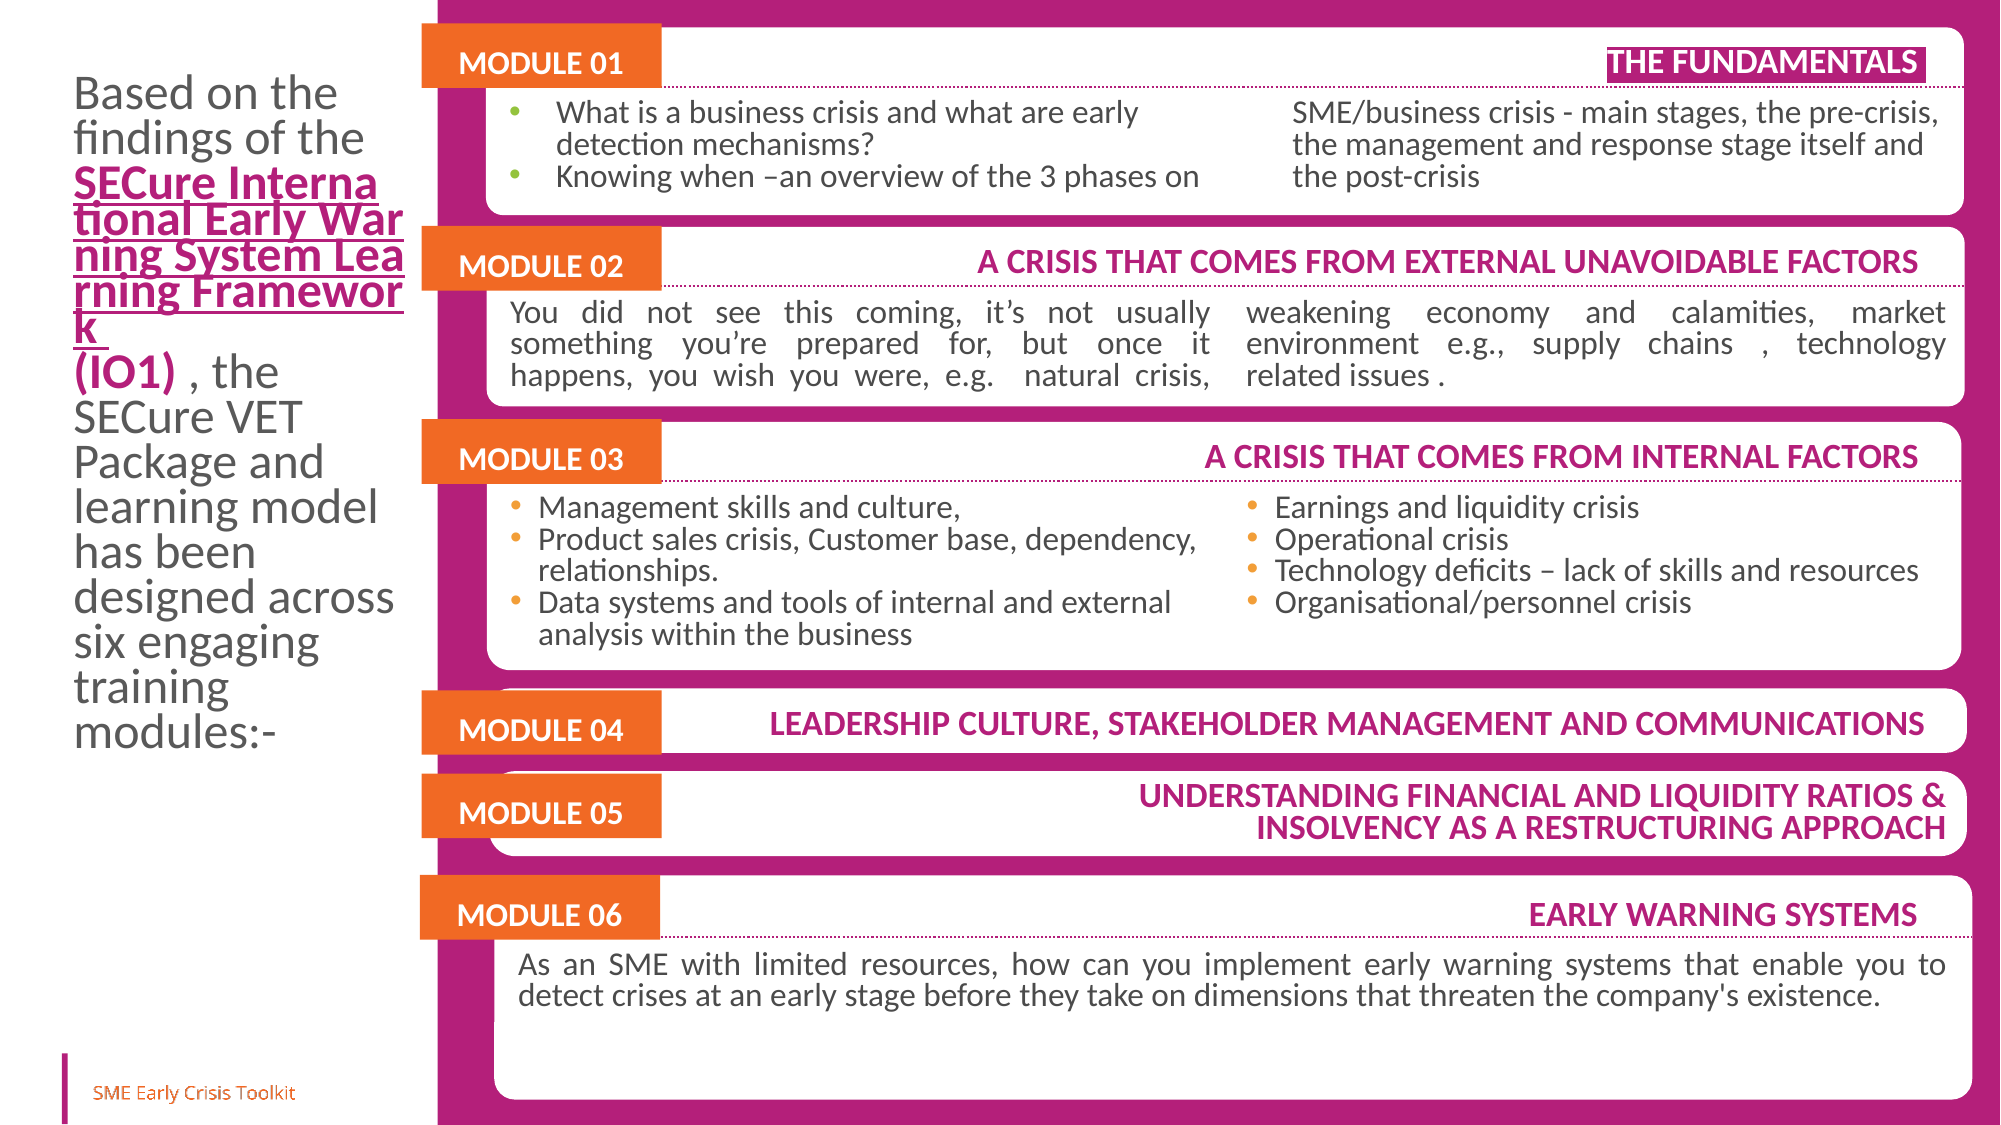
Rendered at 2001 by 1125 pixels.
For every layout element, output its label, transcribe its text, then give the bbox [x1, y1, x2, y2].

text_box As an SME with limited resources, how can you implement early warning systems that enable you to detect crises at an early stage before they take on dimensions that threaten the company's existence. [503, 942, 1962, 1030]
text_box LEADERSHIP CULTURE, STAKEHOLDER MANAGEMENT AND COMMUNICATIONS [662, 692, 1941, 750]
text_box Management skills and culture, Product sales crisis, Customer base, dependency, relationships. Data systems and tools of internal and external analysis within the business Earnings and liquidity crisis Operational crisis Technology deficits – lack of skills and resources Organisational/personnel crisis [495, 486, 1963, 573]
text_box [1962, 780, 1968, 847]
text_box You did not see this coming, it’s not usually something you’re prepared for, but once it happens, you wish you were, e.g. natural crisis, weakening economy and calamities, market environment e.g., supply chains , technology related issues . [495, 290, 1962, 378]
text_box A CRISIS THAT COMES FROM EXTERNAL UNAVOIDABLE FACTORS [961, 230, 1942, 286]
text_box [499, 687, 1968, 754]
text_box THE FUNDAMENTALS [960, 31, 1941, 86]
text_box A CRISIS THAT COMES FROM INTERNAL FACTORS [961, 425, 1942, 481]
text_box MODULE 05 [421, 773, 662, 839]
text_box [489, 770, 1955, 858]
text_box MODULE 02 [421, 225, 662, 291]
text_box MODULE 01 [421, 23, 662, 88]
list Based on the findings of the SECure International Early Warning System Learning Framework (IO1) , the SECure VET Package and learning model has been designed across six engaging training modules:- [58, 65, 421, 962]
text_box [485, 420, 1963, 672]
text_box [662, 225, 1966, 286]
text_box MODULE 03 [421, 419, 662, 484]
picture [83, 1080, 295, 1104]
text_box [485, 287, 1966, 408]
text_box What is a business crisis and what are early detection mechanisms? Knowing when –an overview of the 3 phases on SME/business crisis - main stages, the pre-crisis, the management and response stage itself and the post-crisis [494, 91, 1962, 179]
text_box [484, 26, 1965, 217]
text_box [493, 874, 1974, 1101]
text_box EARLY WARNING SYSTEMS [578, 937, 1941, 941]
text_box MODULE 06 [419, 874, 661, 940]
text_box UNDERSTANDING FINANCIAL AND LIQUIDITY RATIOS & INSOLVENCY AS A RESTRUCTURING APPROACH [960, 774, 1962, 854]
text_box MODULE 04 [421, 690, 662, 755]
text_box [437, 0, 2000, 1125]
text_box EARLY WARNING SYSTEMS [661, 883, 1941, 936]
